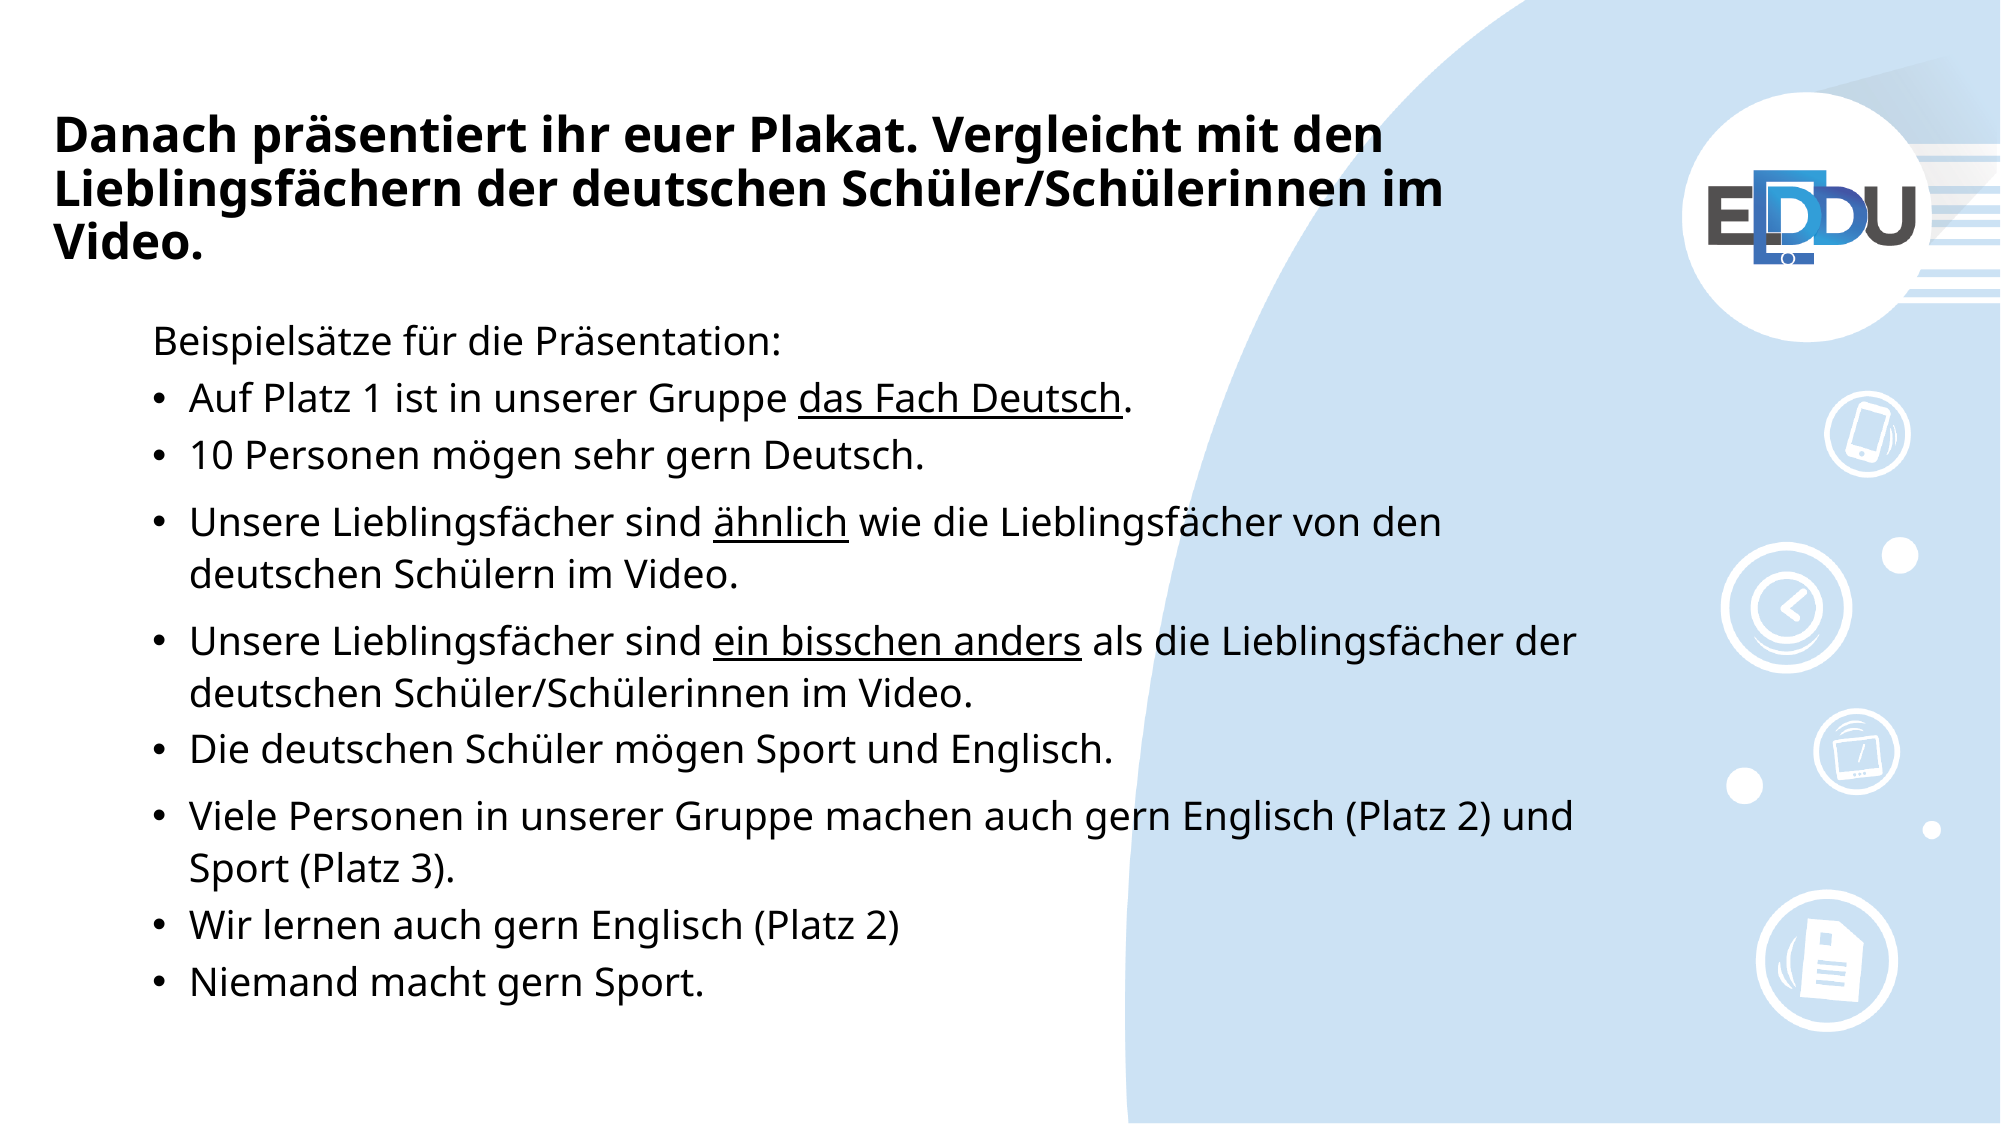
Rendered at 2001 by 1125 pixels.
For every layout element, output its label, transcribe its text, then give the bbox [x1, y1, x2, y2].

picture [0, 0, 2001, 1125]
list Beispielsätze für die Präsentation: Auf Platz 1 ist in unserer Gruppe das Fach Deutsch. 10 Personen mögen sehr gern Deutsch. Unsere Lieblingsfächer sind ähnlich wie die Lieblingsfächer von den deutschen Schülern im Video. Unsere Lieblingsfächer sind ein bisschen anders als die Lieblingsfächer der deutschen Schüler/Schülerinnen im Video. Die deutschen Schüler mögen Sport und Englisch. Viele Personen in unserer Gruppe machen auch gern Englisch (Platz 2) und Sport (Platz 3). Wir lernen auch gern Englisch (Platz 2) Niemand macht gern Sport. [137, 314, 1595, 1014]
title Danach präsentiert ihr euer Plakat. Vergleicht mit den Lieblingsfächern der deutschen Schüler/Schülerinnen im Video. [38, 102, 1595, 278]
